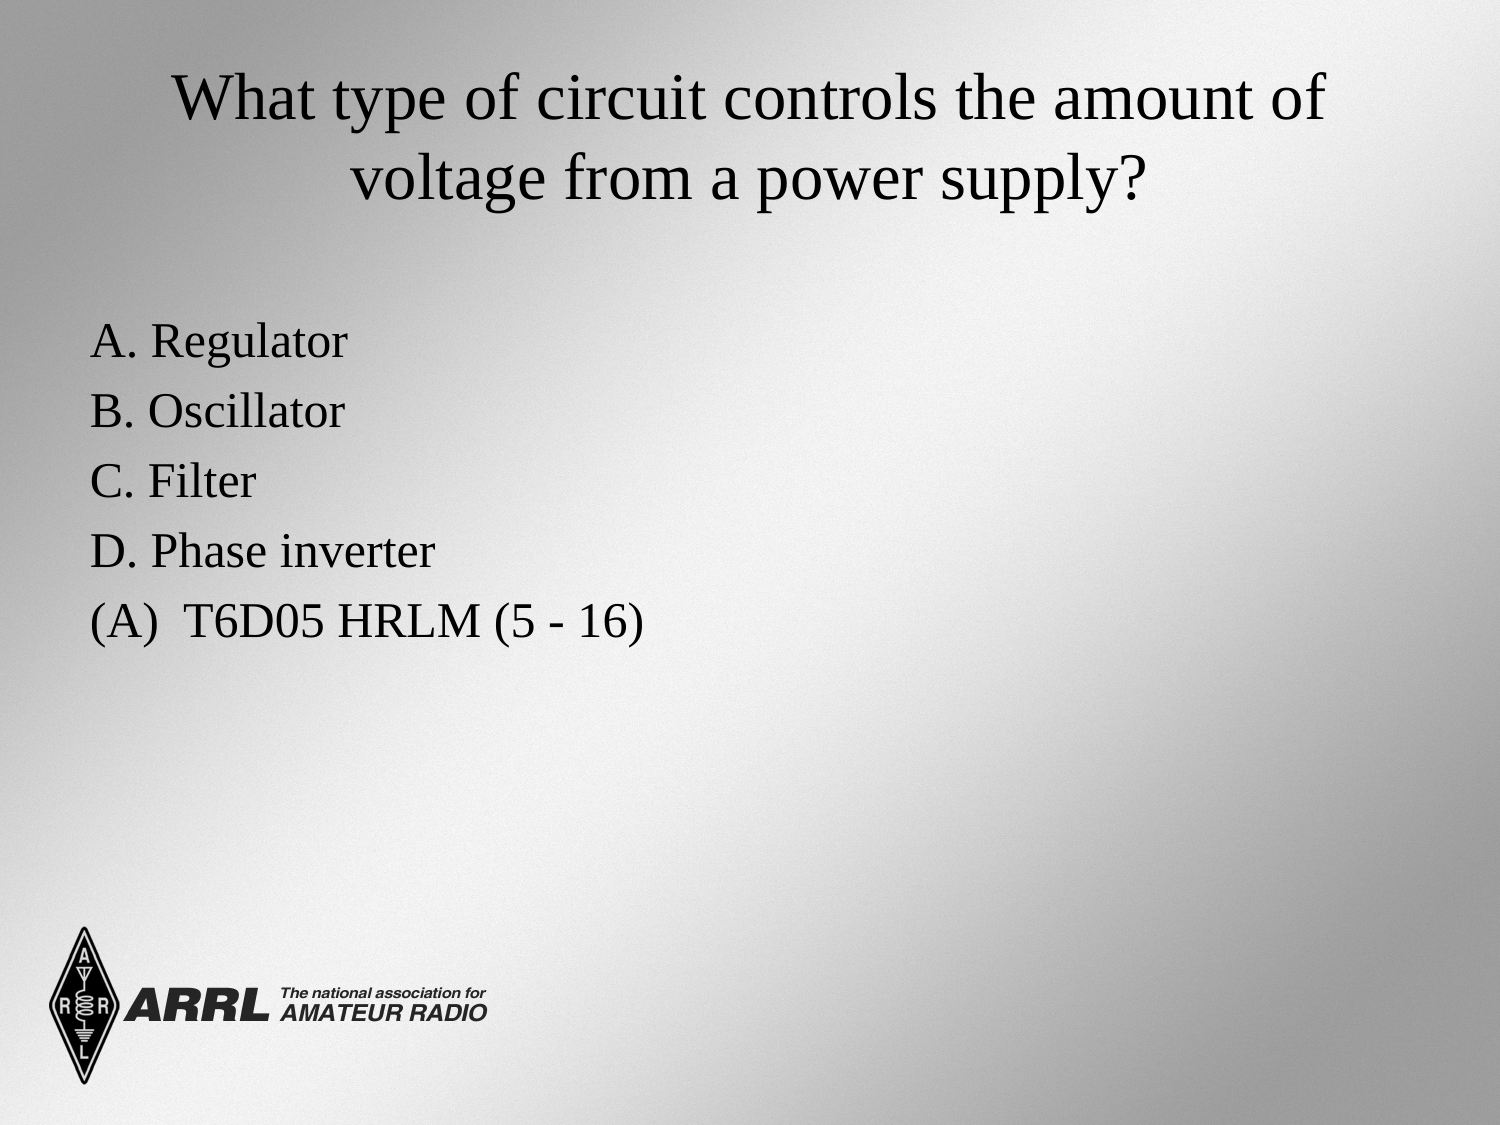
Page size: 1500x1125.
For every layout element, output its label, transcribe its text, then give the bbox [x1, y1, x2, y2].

picture [0, 0, 1500, 1125]
title What type of circuit controls the amount of voltage from a power supply? [75, 45, 1425, 233]
list A. Regulator B. Oscillator C. Filter D. Phase inverter (A) T6D05 HRLM (5 - 16) [75, 299, 1425, 1005]
